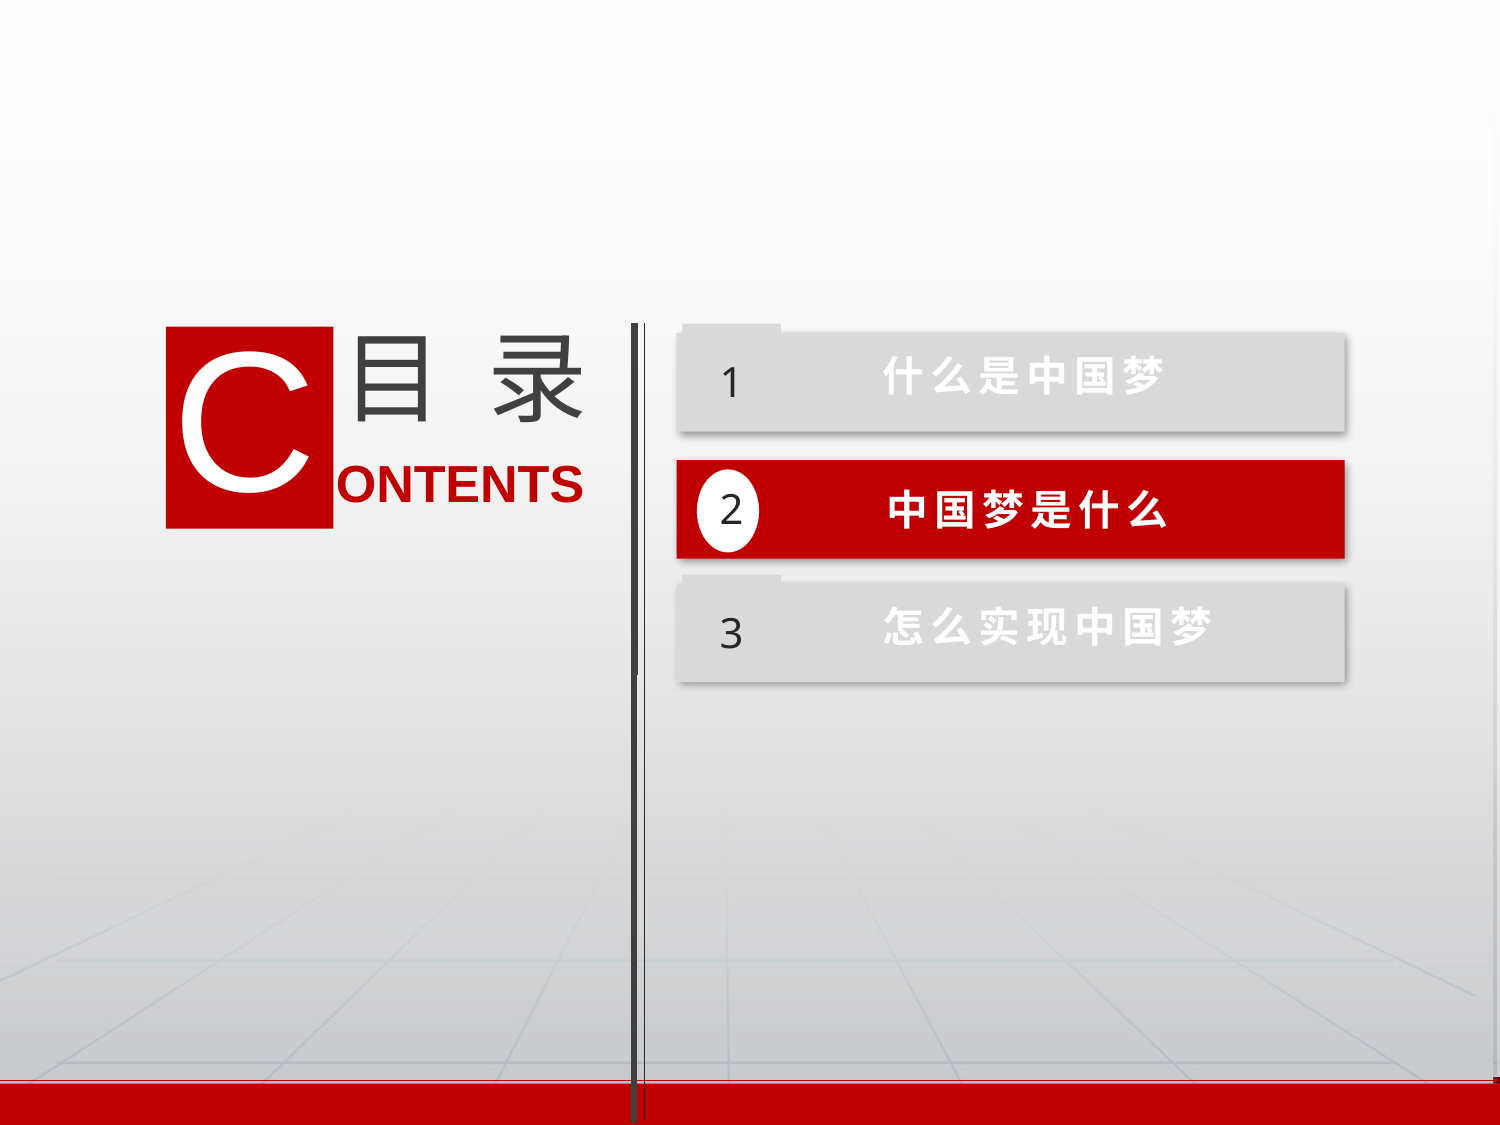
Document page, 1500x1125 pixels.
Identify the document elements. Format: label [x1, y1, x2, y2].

text_box [676, 574, 1345, 683]
text_box [0, 1080, 1500, 1125]
text_box [676, 450, 1345, 559]
text_box [634, 322, 645, 676]
text_box [0, 0, 1498, 1080]
text_box [156, 283, 612, 542]
text_box [633, 676, 645, 1124]
text_box [676, 323, 1345, 432]
